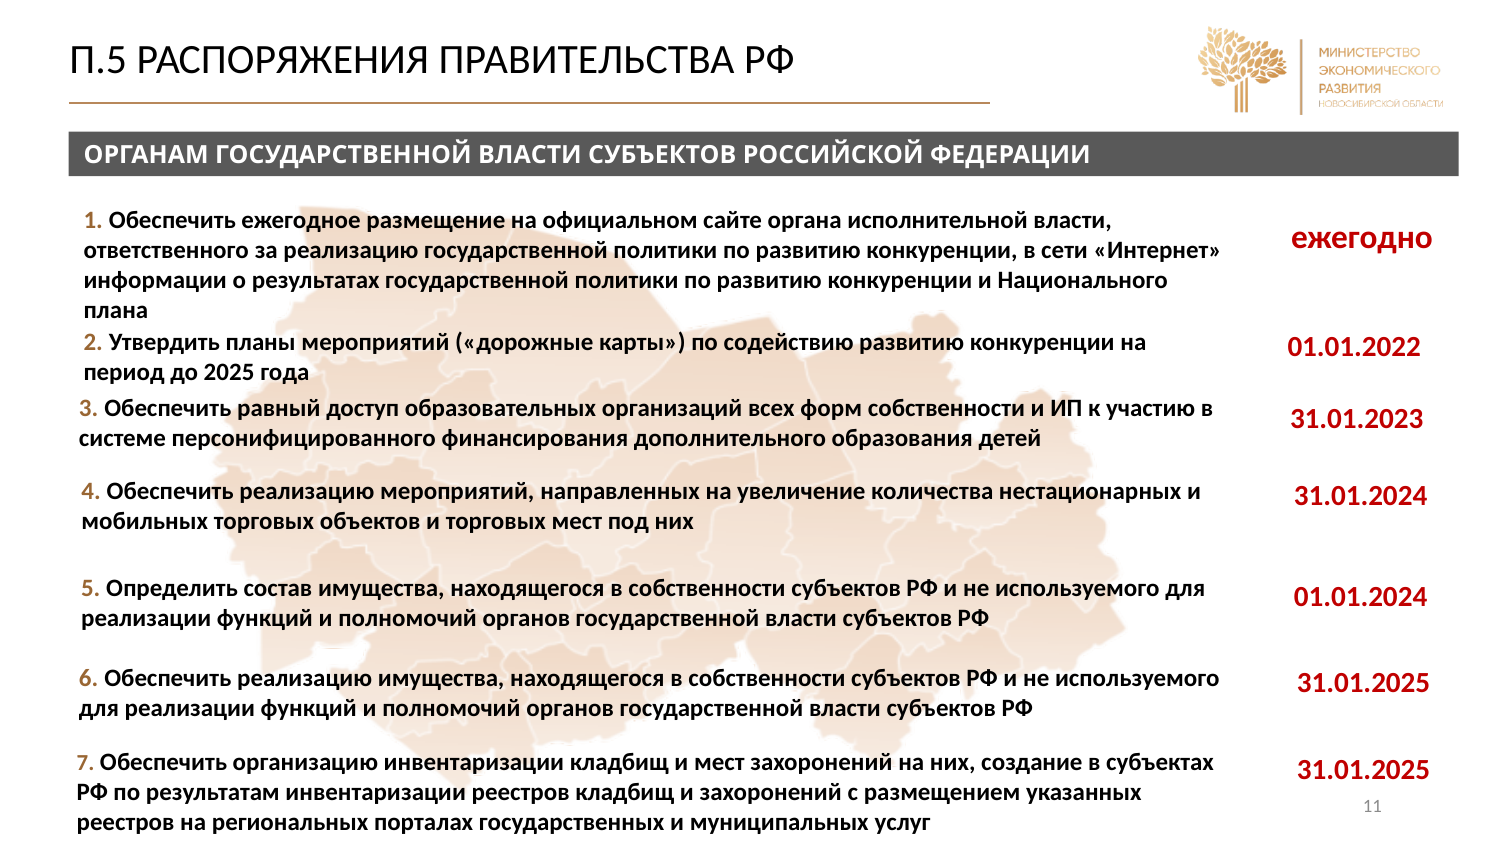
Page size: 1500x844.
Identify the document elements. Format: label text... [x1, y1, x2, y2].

text_box 2. Утвердить планы мероприятий («дорожные карты») по содействию развитию конкуренции на период до 2025 года [68, 317, 206, 393]
text_box 5. Определить состав имущества, находящегося в собственности субъектов РФ и не используемого для реализации функций и полномочий органов государственной власти субъектов РФ [66, 563, 206, 639]
text_box 01.01.2022 [1272, 320, 1500, 371]
text_box 4. Обеспечить реализацию мероприятий, направленных на увеличение количества нестационарных и мобильных торговых объектов и торговых мест под них [1128, 467, 1247, 542]
text_box 6. Обеспечить реализацию имущества, находящегося в собственности субъектов РФ и не используемого для реализации функций и полномочий органов государственной власти субъектов РФ [1128, 654, 1247, 730]
text_box ежегодно [1276, 207, 1500, 263]
text_box 4. Обеспечить реализацию мероприятий, направленных на увеличение количества нестационарных и мобильных торговых объектов и торговых мест под них [66, 467, 206, 542]
slide_number 11 [1059, 782, 1397, 827]
text_box 2. Утвердить планы мероприятий («дорожные карты») по содействию развитию конкуренции на период до 2025 года [1128, 317, 1247, 393]
text_box 31.01.2024 [1279, 469, 1492, 519]
text_box 31.01.2025 [1282, 655, 1495, 706]
picture [1198, 26, 1443, 115]
text_box П.5 РАСПОРЯЖЕНИЯ ПРАВИТЕЛЬСТВА РФ [0, 24, 939, 90]
text_box 31.01.2025 [1282, 742, 1495, 793]
text_box 01.01.2024 [1279, 570, 1492, 620]
text_box 1. Обеспечить ежегодное размещение на официальном сайте органа исполнительной власти, ответственного за реализацию государственной политики по развитию конкуренции, в сети «Интернет» информации о результатах государственной политики по развитию конкуренции и Национального плана [68, 196, 1247, 317]
text_box 31.01.2023 [1275, 391, 1488, 442]
text_box 6. Обеспечить реализацию имущества, находящегося в собственности субъектов РФ и не используемого для реализации функций и полномочий органов государственной власти субъектов РФ [64, 654, 206, 730]
picture [206, 205, 1128, 798]
text_box ОРГАНАМ ГОСУДАРСТВЕННОЙ ВЛАСТИ СУБЪЕКТОВ РОССИЙСКОЙ ФЕДЕРАЦИИ [68, 131, 1459, 177]
text_box 3. Обеспечить равный доступ образовательных организаций всех форм собственности и ИП к участию в системе персонифицированного финансирования дополнительного образования детей [1128, 393, 1247, 460]
text_box 3. Обеспечить равный доступ образовательных организаций всех форм собственности и ИП к участию в системе персонифицированного финансирования дополнительного образования детей [64, 384, 206, 460]
text_box 7. Обеспечить организацию инвентаризации кладбищ и мест захоронений на них, создание в субъектах РФ по результатам инвентаризации реестров кладбищ и захоронений с размещением указанных реестров на региональных порталах государственных и муниципальных услуг [61, 738, 1247, 843]
text_box 5. Определить состав имущества, находящегося в собственности субъектов РФ и не используемого для реализации функций и полномочий органов государственной власти субъектов РФ [1128, 563, 1247, 639]
